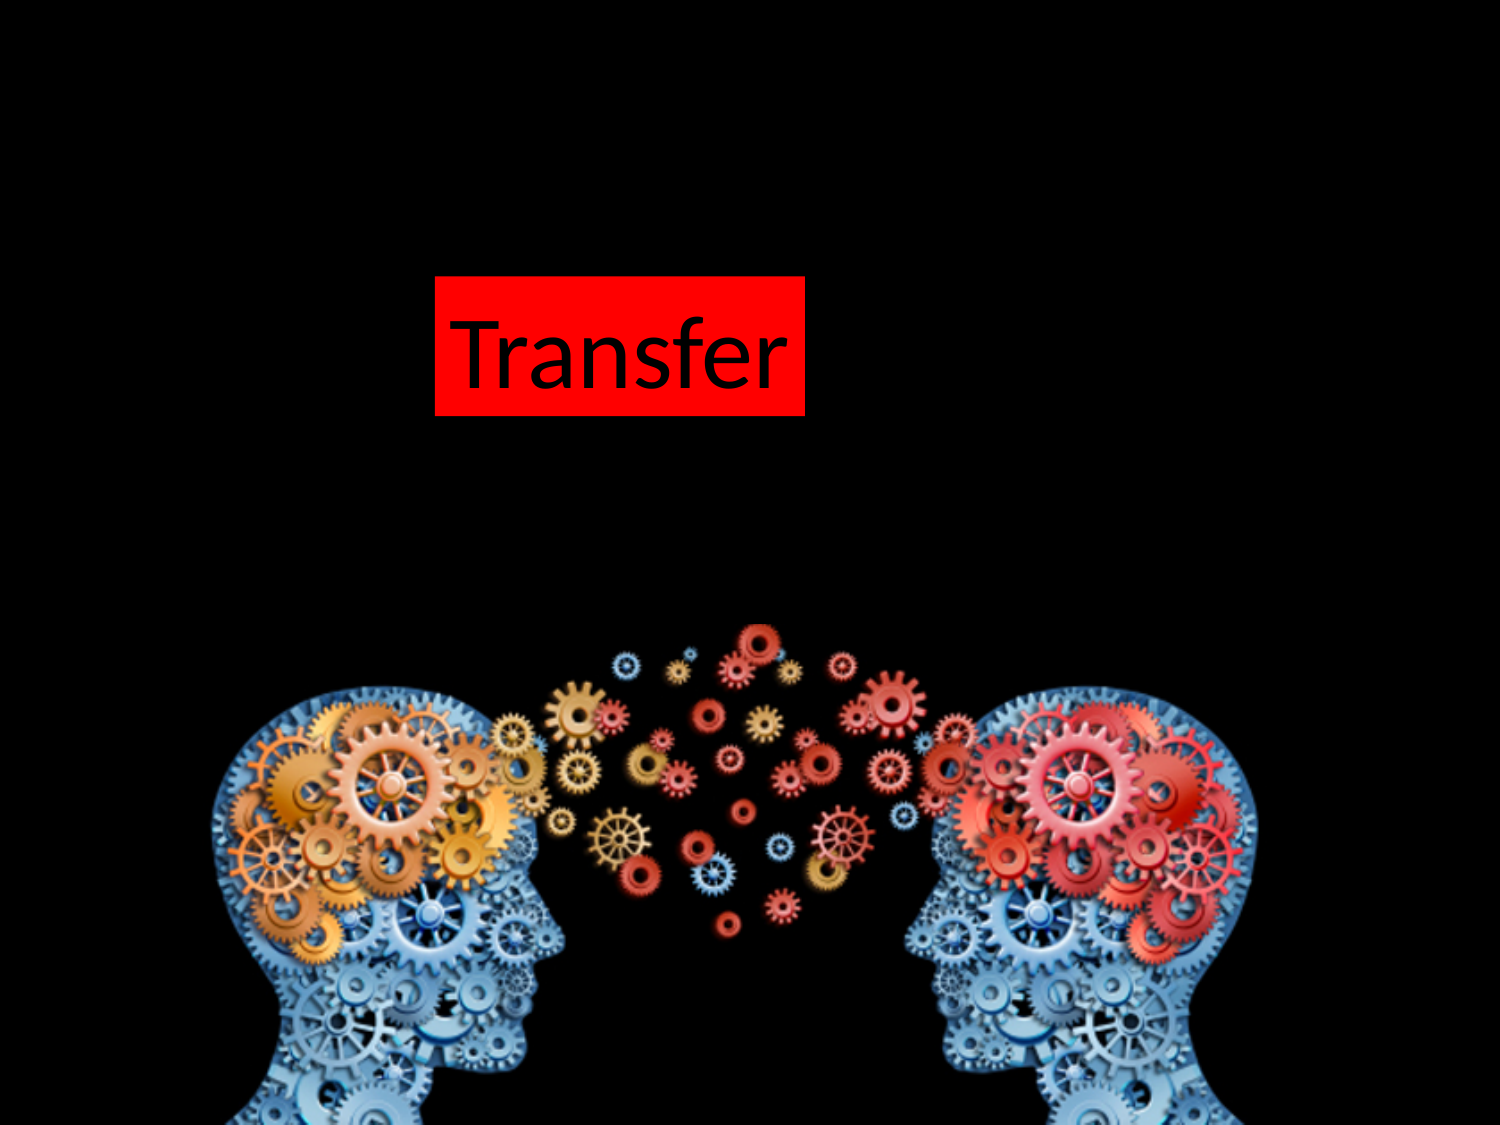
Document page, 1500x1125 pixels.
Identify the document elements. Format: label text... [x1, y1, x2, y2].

text_box Transfer [434, 276, 805, 417]
picture [0, 624, 1500, 1125]
